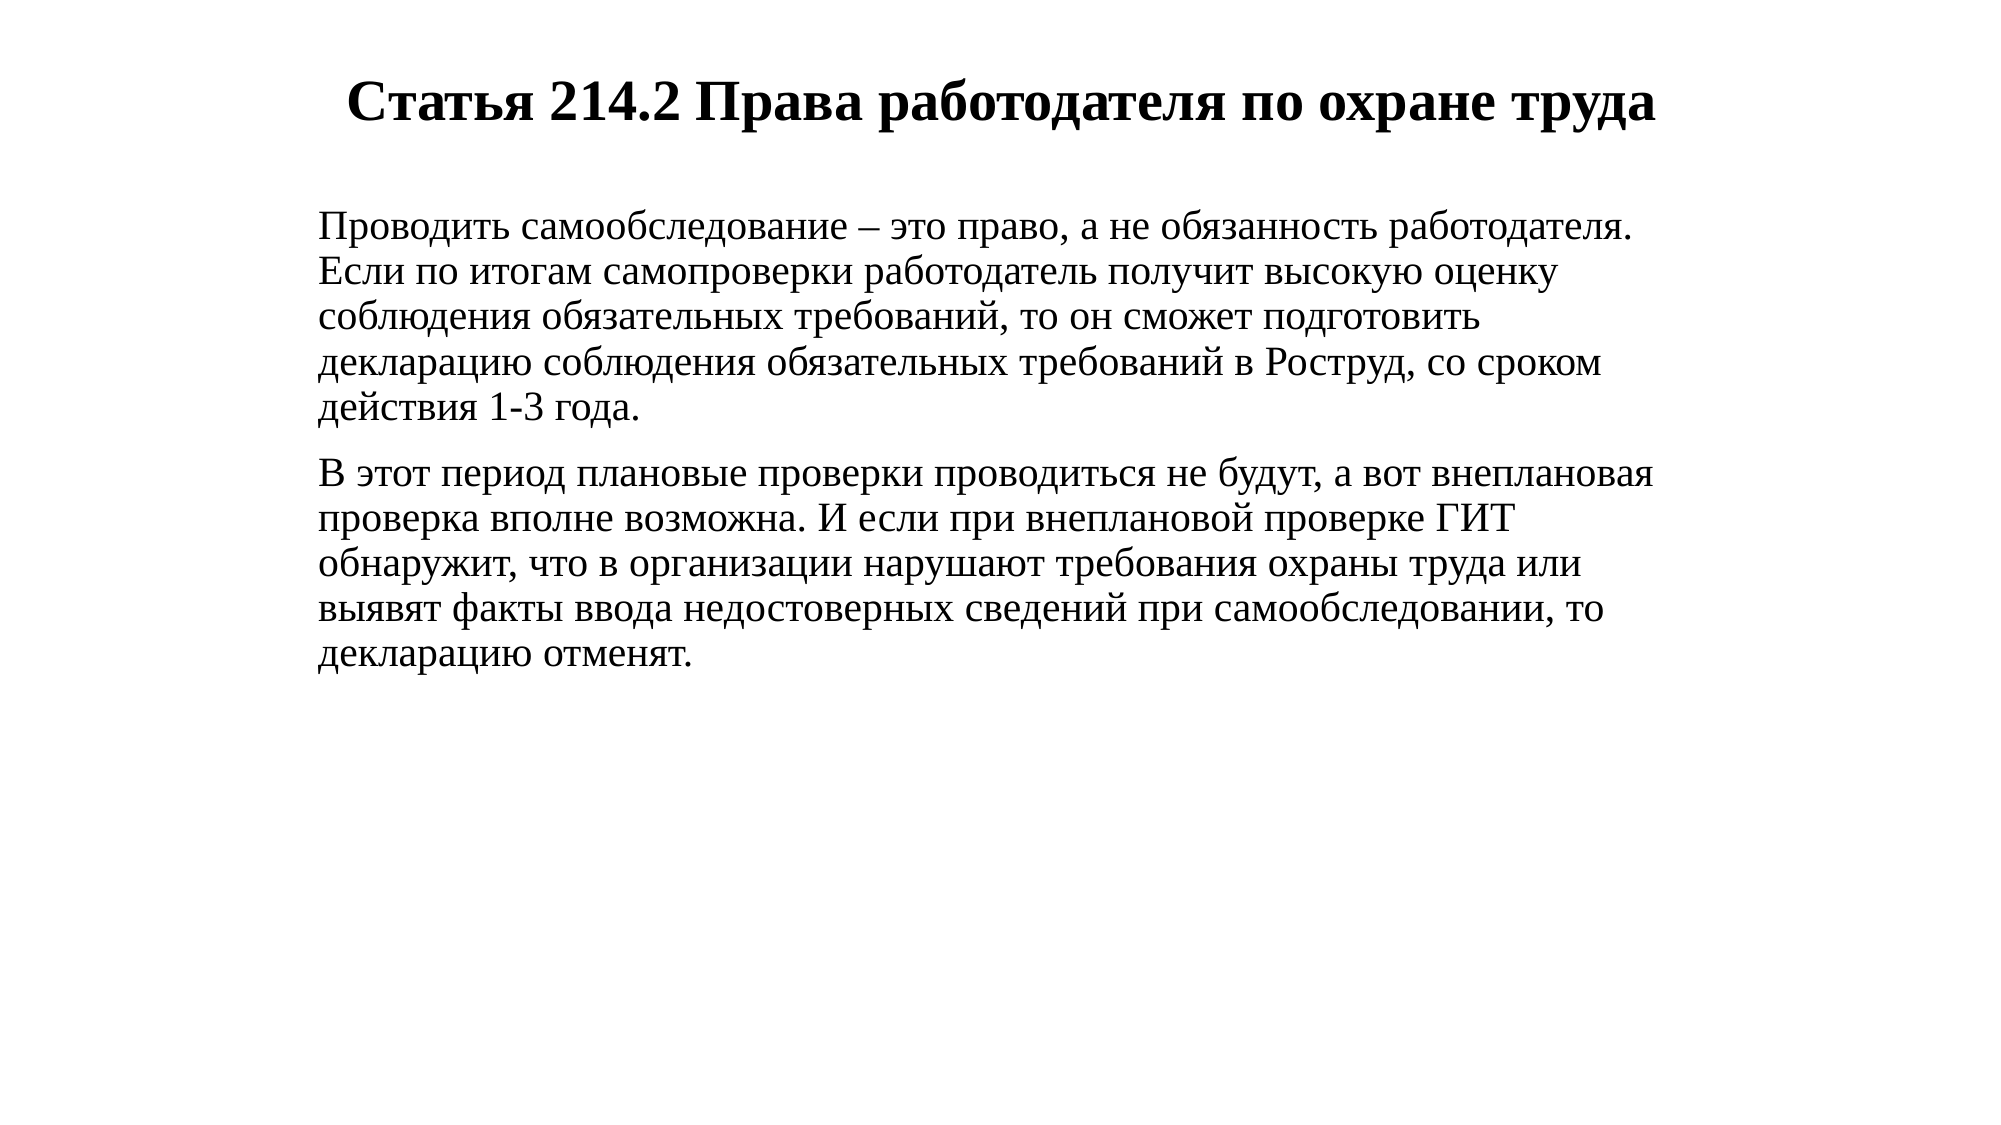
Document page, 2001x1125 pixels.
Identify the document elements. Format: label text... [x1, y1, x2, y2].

list Проводить самообследование – это право, а не обязанность работодателя. Если по итогам самопроверки работодатель получит высокую оценку соблюдения обязательных требований, то он сможет подготовить декларацию соблюдения обязательных требований в Роструд, со сроком действия 1-3 года. В этот период плановые проверки проводиться не будут, а вот внеплановая проверка вполне возможна. И если при внеплановой проверке ГИТ обнаружит, что в организации нарушают требования охраны труда или выявят факты ввода недостоверных сведений при самообследовании, то декларацию отменят. [303, 196, 1697, 905]
title Статья 214.2 Права работодателя по охране труда [331, 54, 1726, 149]
